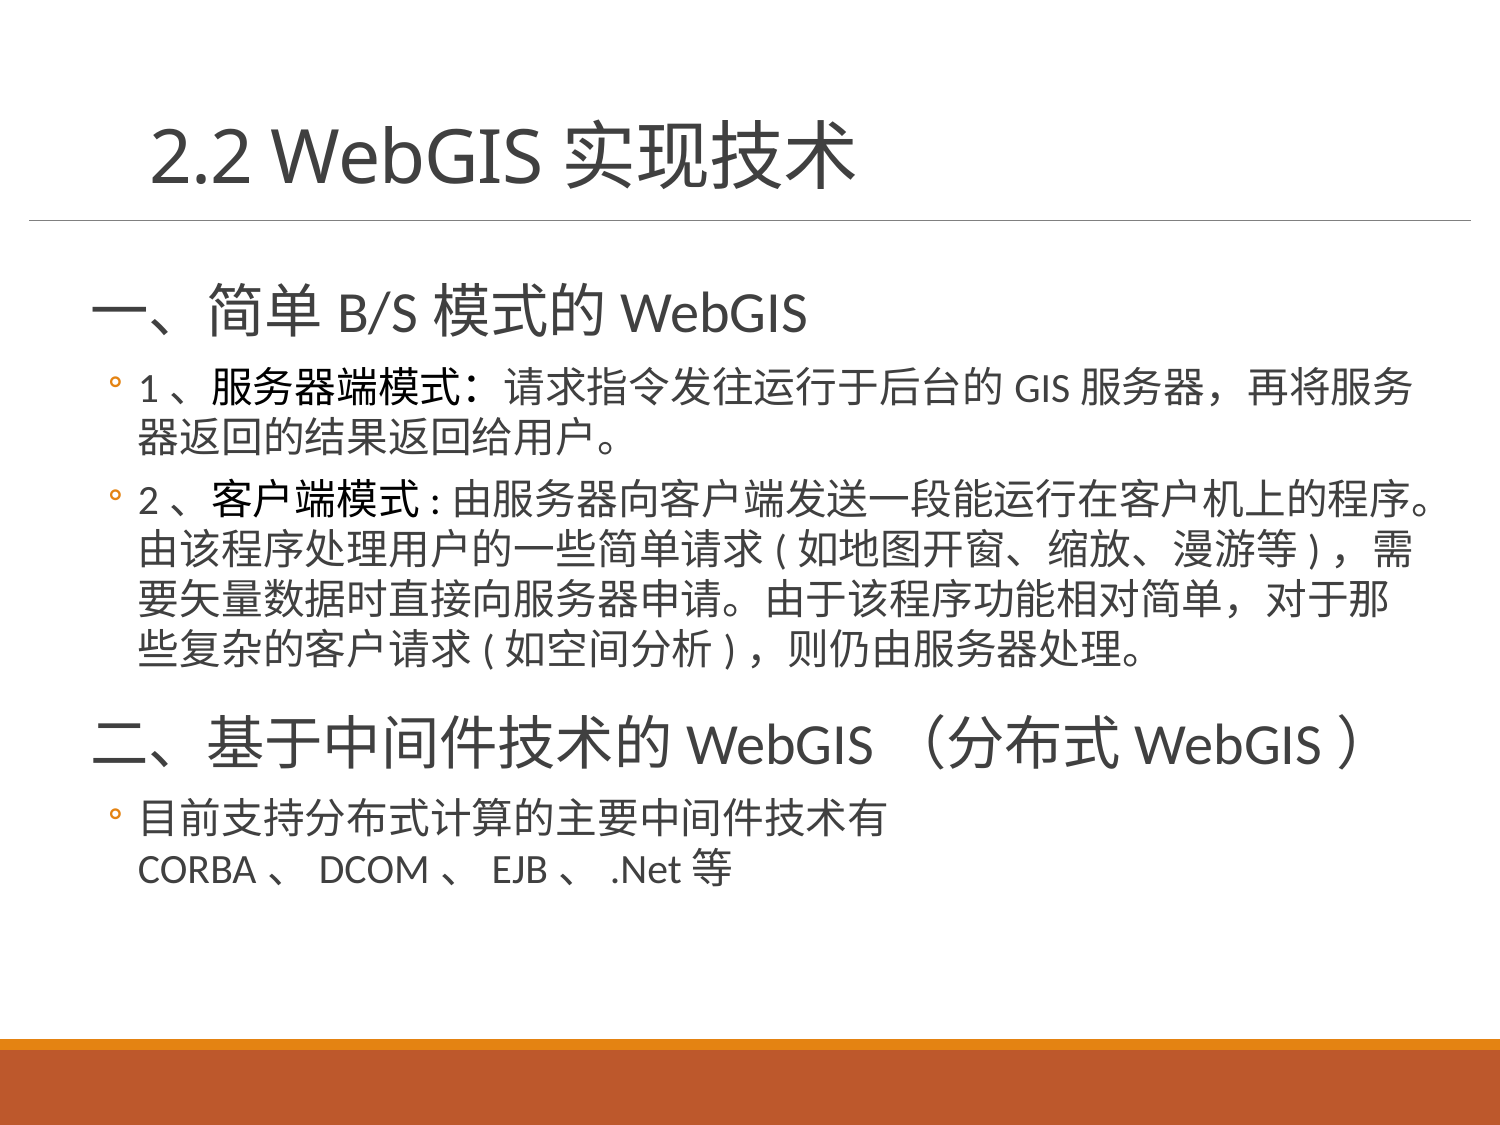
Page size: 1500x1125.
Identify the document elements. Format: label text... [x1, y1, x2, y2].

title 2.2 WebGIS实现技术 [134, 47, 1373, 206]
list 一、简单B/S模式的WebGIS 1、服务器端模式：请求指令发往运行于后台的GIS服务器，再将服务器返回的结果返回给用户。 2、客户端模式:由服务器向客户端发送一段能运行在客户机上的程序。由该程序处理用户的一些简单请求(如地图开窗、缩放、漫游等)，需要矢量数据时直接向服务器申请。由于该程序功能相对简单，对于那些复杂的客户请求(如空间分析)，则仍由服务器处理。 二、基于中间件技术的WebGIS（分布式WebGIS） 目前支持分布式计算的主要中间件技术有CORBA、DCOM、EJB、.Net等 [75, 267, 1432, 894]
